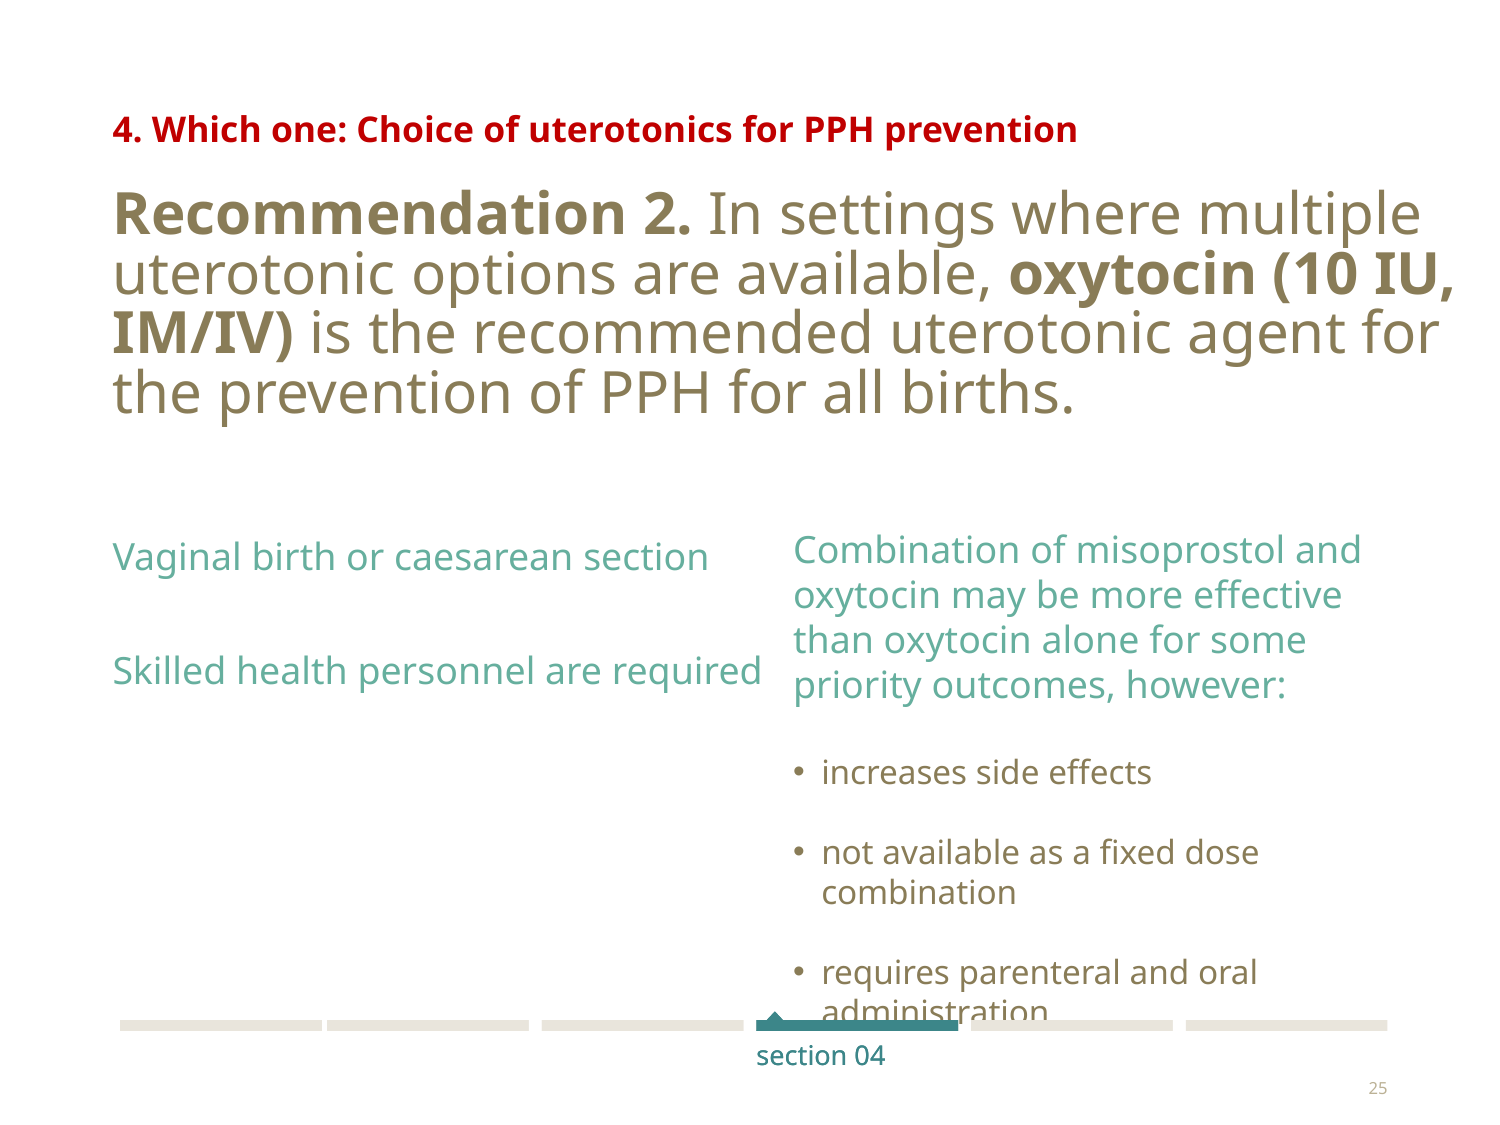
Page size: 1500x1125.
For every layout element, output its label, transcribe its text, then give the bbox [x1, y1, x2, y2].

text_box [327, 1020, 529, 1031]
text_box Combination of misoprostol and oxytocin may be more effective than oxytocin alone for some priority outcomes, however: increases side effects not available as a fixed dose combination requires parenteral and oral administration [793, 526, 1433, 1031]
text_box [971, 1020, 1173, 1031]
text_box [756, 1011, 959, 1032]
list Vaginal birth or caesarean section Skilled health personnel are required [112, 532, 793, 834]
title Recommendation 2. In settings where multiple uterotonic options are available, oxytocin (10 IU, IM/IV) is the recommended uterotonic agent for the prevention of PPH for all births. [112, 187, 1458, 338]
text_box section 04 [756, 1039, 959, 1072]
text_box [120, 1020, 322, 1031]
text_box [1185, 1020, 1388, 1031]
list 4. Which one: Choice of uterotonics for PPH prevention [112, 113, 1388, 188]
text_box [541, 1020, 744, 1031]
